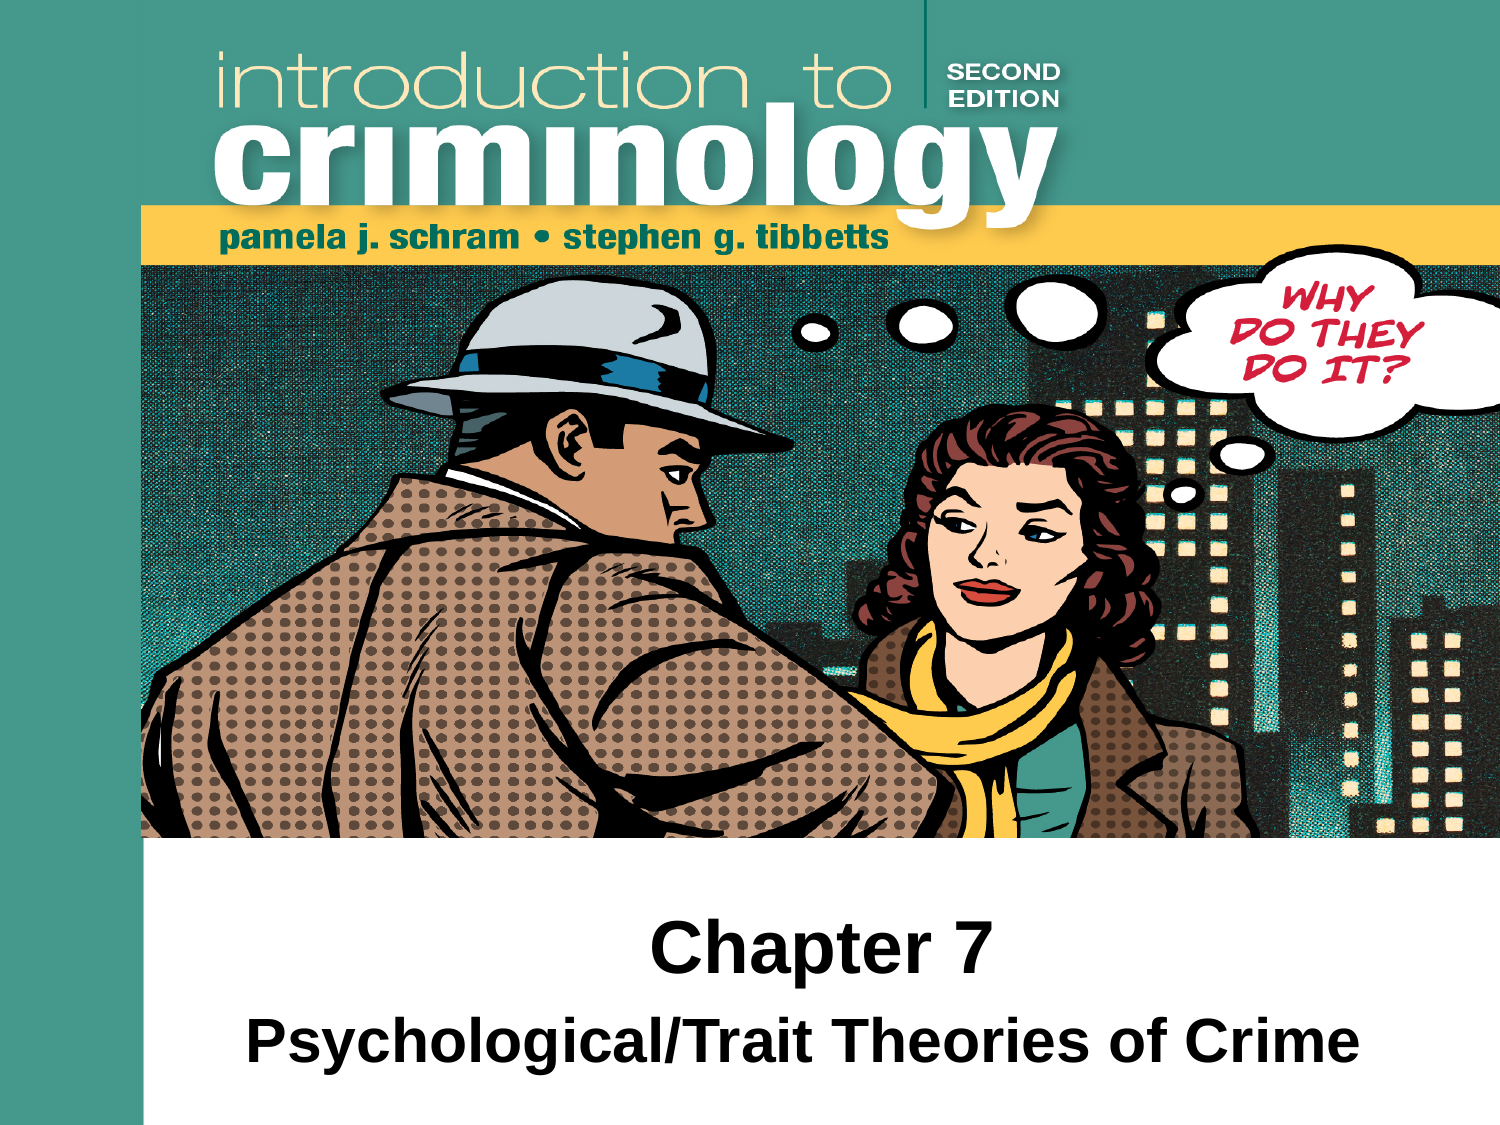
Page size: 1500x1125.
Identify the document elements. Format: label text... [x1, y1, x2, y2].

list Psychological/Trait Theories of Crime [212, 1000, 1397, 1120]
picture [0, 0, 1500, 1125]
title Chapter 7 [175, 873, 1470, 998]
